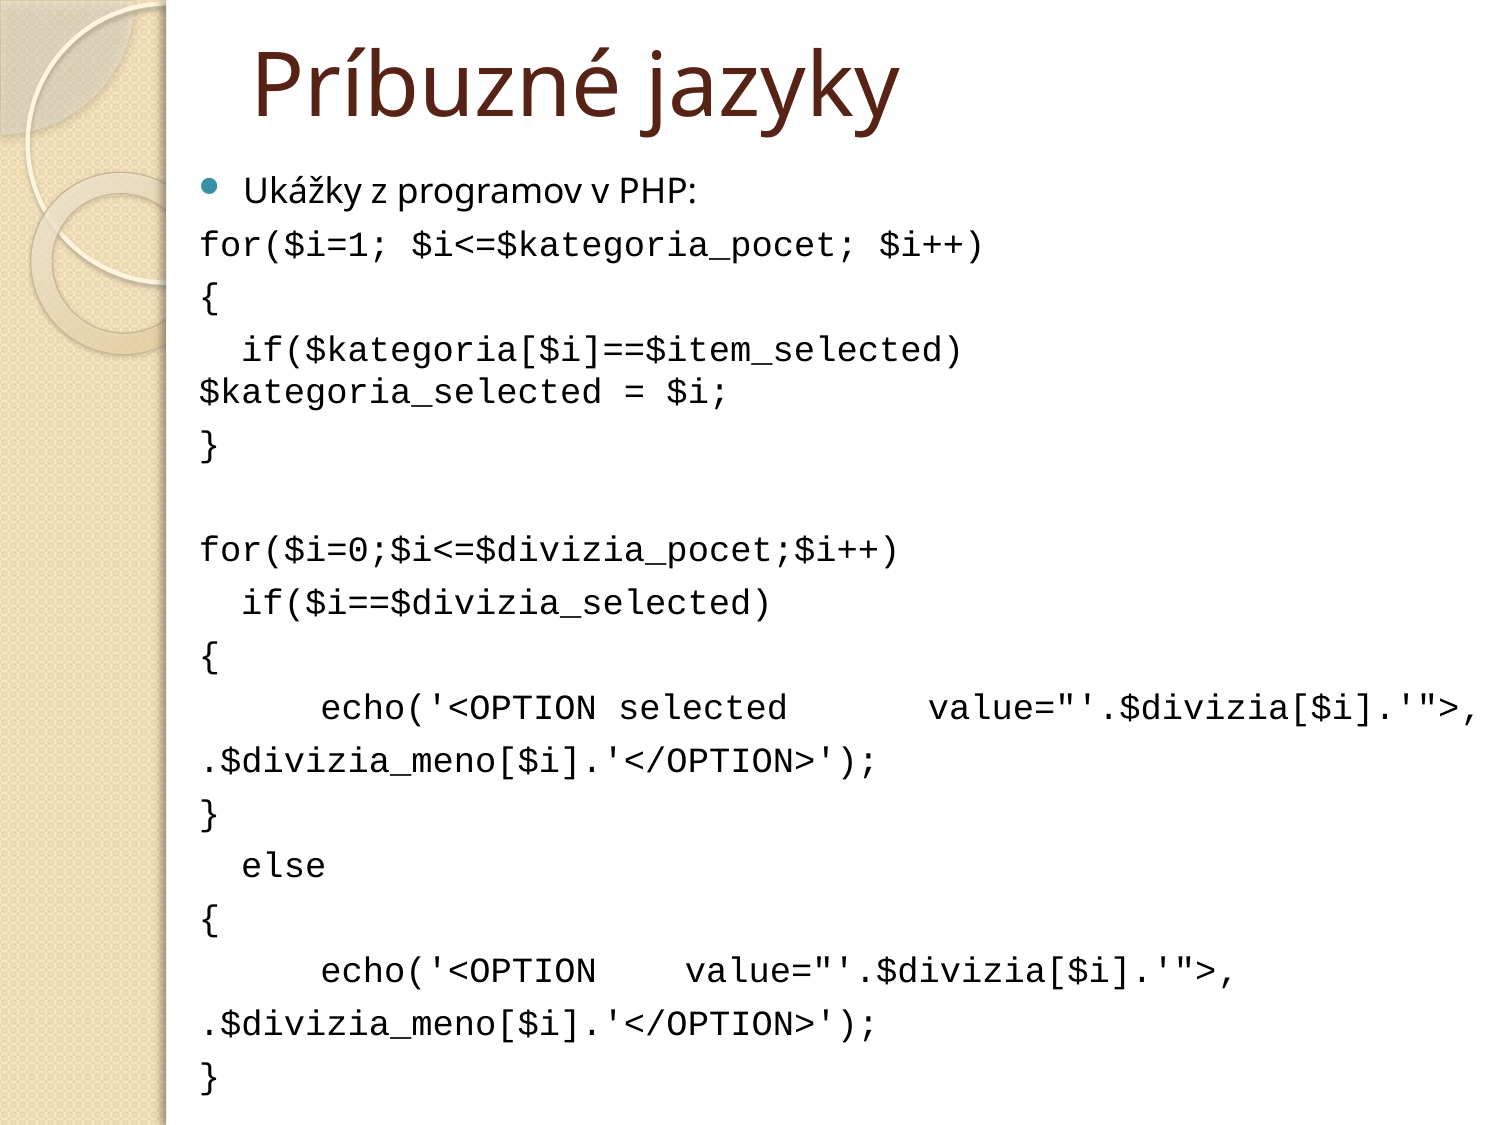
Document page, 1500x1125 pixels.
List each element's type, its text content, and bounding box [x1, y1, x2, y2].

list Ukážky z programov v PHP: for($i=1; $i<=$kategoria_pocet; $i++) { if($kategoria[$i]==$item_selected) $kategoria_selected = $i; } for($i=0;$i<=$divizia_pocet;$i++) if($i==$divizia_selected) { echo('<OPTION selected value="'.$divizia[$i].'">‚ .$divizia_meno[$i].'</OPTION>'); } else { echo('<OPTION value="'.$divizia[$i].'">‚ .$divizia_meno[$i].'</OPTION>'); } [171, 160, 1500, 1125]
title Príbuzné jazyky [235, 0, 1466, 160]
